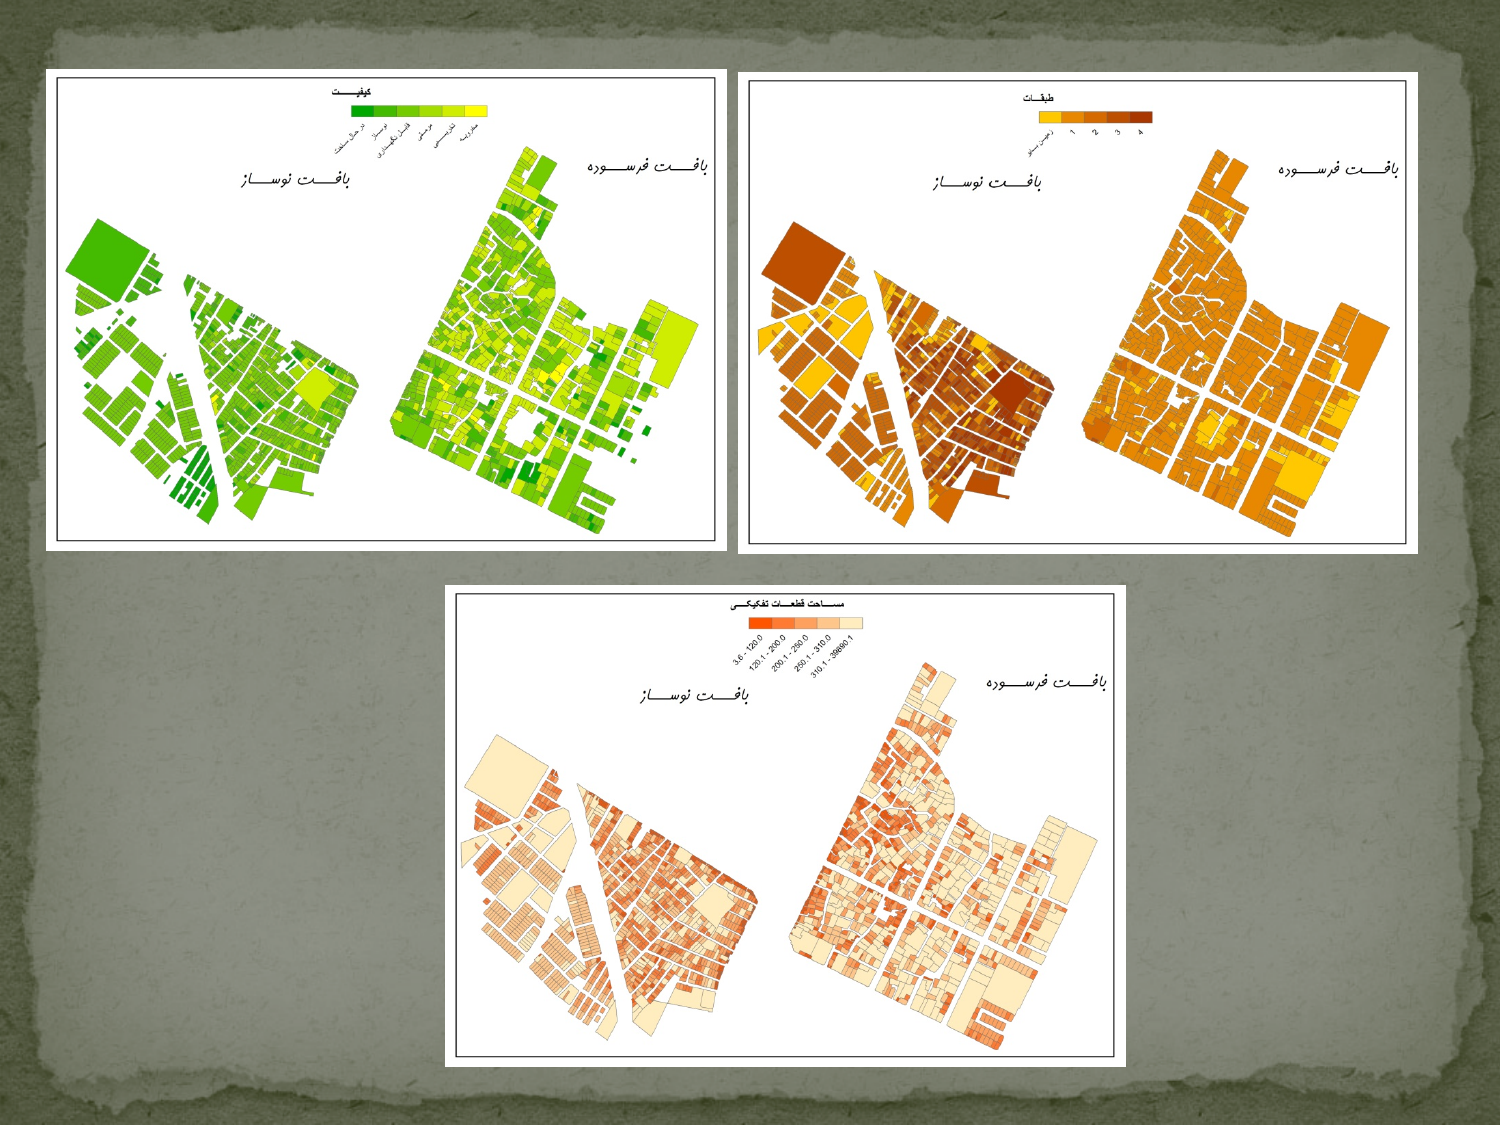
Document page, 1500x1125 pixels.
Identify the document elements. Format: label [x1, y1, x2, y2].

picture [738, 72, 1419, 554]
picture [445, 585, 1126, 1067]
picture [46, 69, 727, 551]
